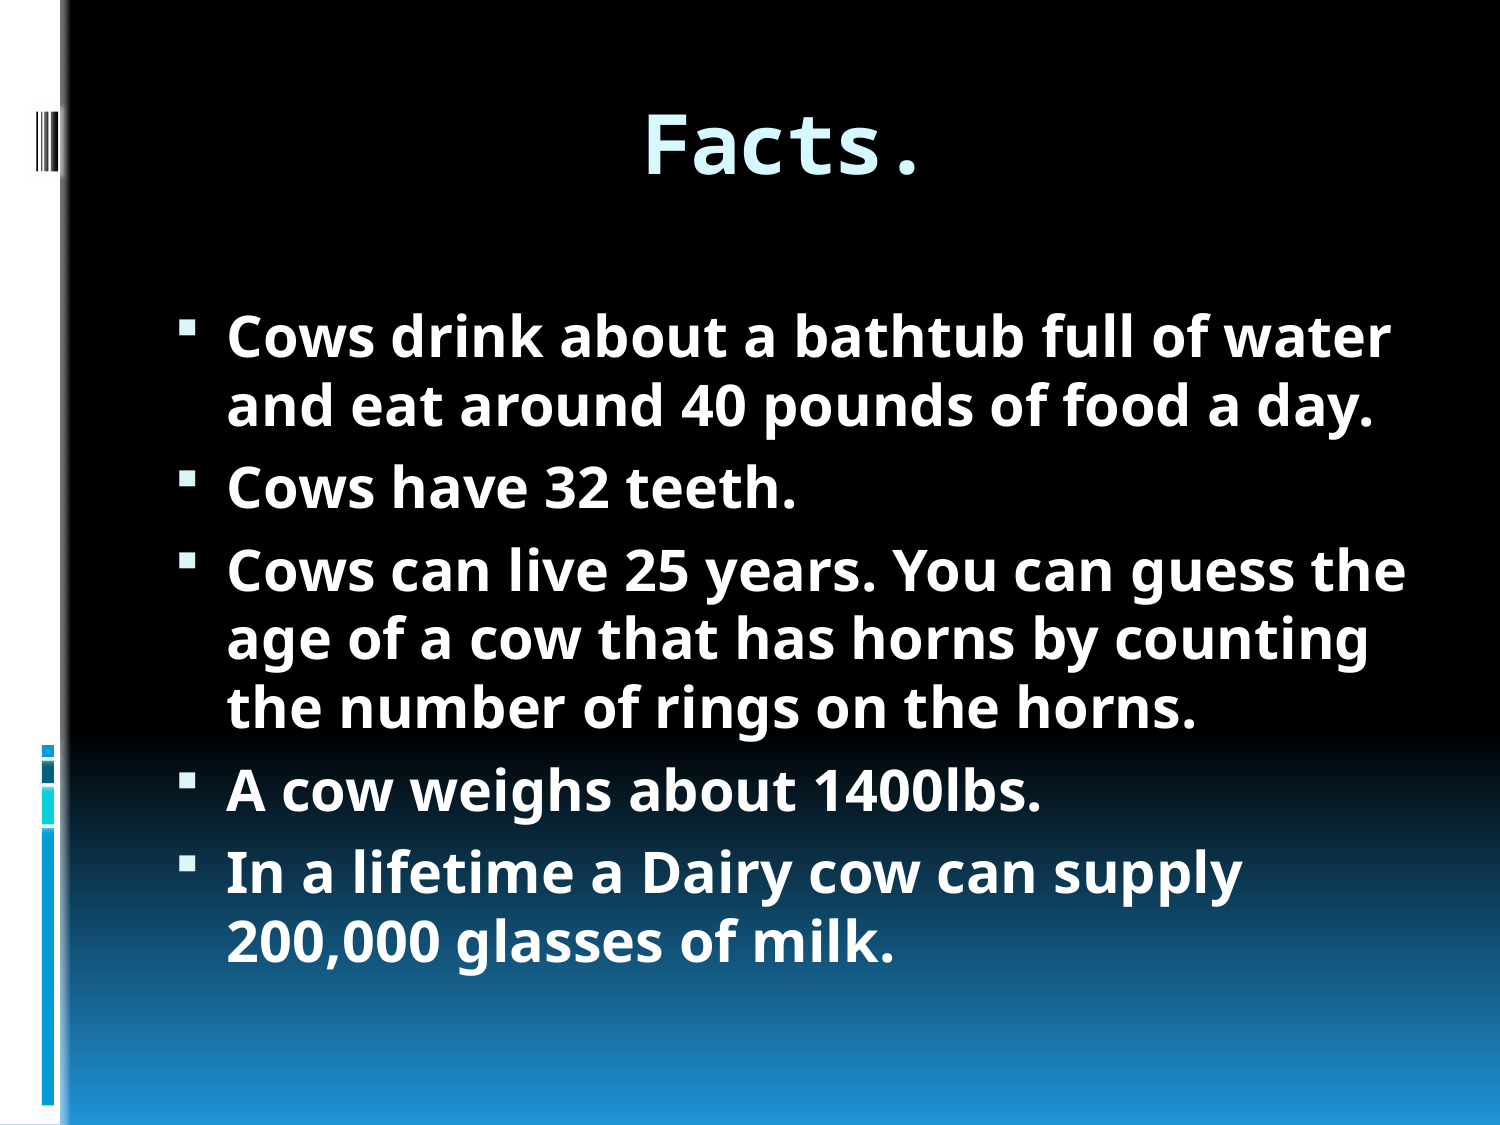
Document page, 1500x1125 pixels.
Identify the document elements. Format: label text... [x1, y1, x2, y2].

list Cows drink about a bathtub full of water and eat around 40 pounds of food a day. Cows have 32 teeth. Cows can live 25 years. You can guess the age of a cow that has horns by counting the number of rings on the horns. A cow weighs about 1400lbs. In a lifetime a Dairy cow can supply 200,000 glasses of milk. [150, 292, 1425, 1043]
title Facts. [150, 83, 1425, 234]
